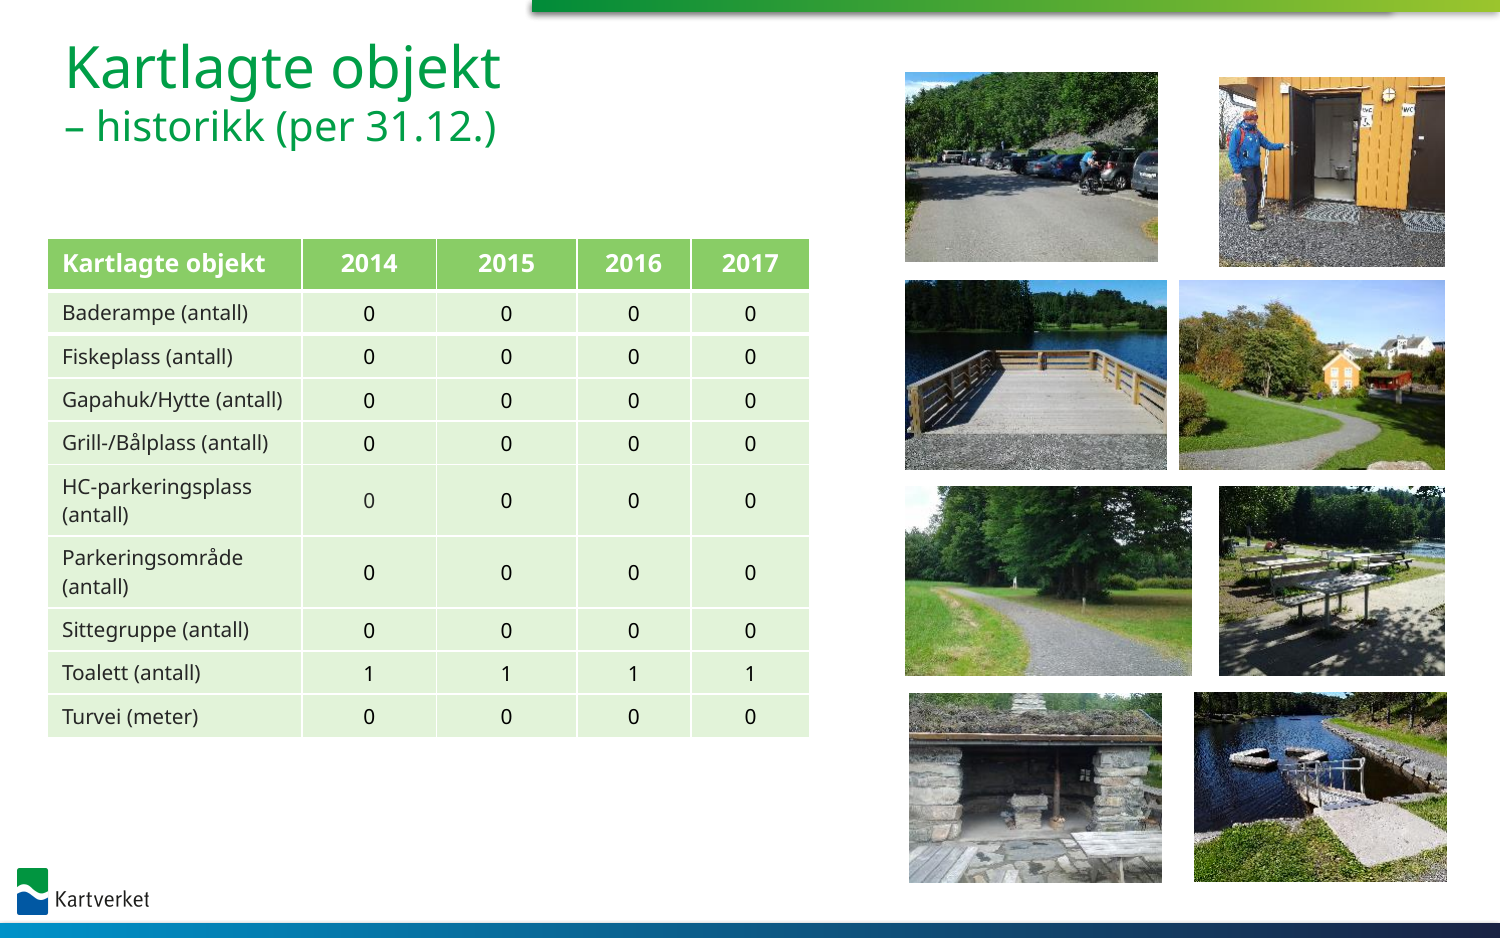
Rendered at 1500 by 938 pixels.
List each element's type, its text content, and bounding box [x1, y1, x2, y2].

table_cell 0 [437, 336, 576, 377]
text_box Kartlagte objekt – historikk (per 31.12.) [49, 14, 1431, 158]
table_cell 0 [578, 293, 690, 332]
table_header 2016 [578, 239, 690, 289]
picture [905, 486, 1193, 676]
table_cell 0 [437, 465, 576, 535]
picture [905, 72, 1158, 262]
table_cell 0 [578, 336, 690, 377]
table_cell 0 [303, 336, 436, 377]
table_cell 0 [692, 609, 809, 650]
table_cell Fiskeplass (antall) [48, 336, 301, 377]
table_cell 0 [303, 609, 436, 650]
table_cell 0 [692, 537, 809, 607]
table_cell 0 [437, 293, 576, 332]
picture [1179, 280, 1445, 470]
table_cell 0 [437, 609, 576, 650]
table_cell HC-parkeringsplass (antall) [48, 465, 301, 535]
table_cell 1 [437, 652, 576, 693]
table_header 2017 [692, 239, 809, 289]
table_cell 0 [692, 379, 809, 420]
table_cell 0 [578, 422, 690, 464]
table_cell 0 [303, 695, 436, 737]
table_cell 0 [437, 695, 576, 737]
picture [1219, 77, 1445, 267]
table_cell 1 [303, 652, 436, 693]
table_cell 0 [692, 293, 809, 332]
table_cell Grill-/Bålplass (antall) [48, 422, 301, 464]
table_cell Gapahuk/Hytte (antall) [48, 379, 301, 420]
table_cell 0 [692, 422, 809, 464]
table_header 2015 [437, 239, 576, 289]
table_cell 0 [303, 422, 436, 464]
table_cell 0 [303, 465, 436, 535]
table_cell Baderampe (antall) [48, 293, 301, 332]
table_cell Sittegruppe (antall) [48, 609, 301, 650]
table_cell Parkeringsområde (antall) [48, 537, 301, 607]
table_header 2014 [303, 239, 436, 289]
table_cell 0 [437, 537, 576, 607]
table_cell Turvei (meter) [48, 695, 301, 737]
picture [905, 280, 1167, 470]
picture [909, 693, 1163, 884]
table_cell 1 [692, 652, 809, 693]
picture [1219, 486, 1445, 676]
table_cell 0 [303, 537, 436, 607]
table_cell 0 [692, 336, 809, 377]
picture [1194, 692, 1448, 882]
table_cell 0 [578, 465, 690, 535]
table_cell 0 [303, 379, 436, 420]
table_cell 0 [692, 695, 809, 737]
table_cell 0 [303, 293, 436, 332]
table_cell 0 [437, 422, 576, 464]
table_cell 0 [578, 695, 690, 737]
table_cell 0 [692, 465, 809, 535]
table_header Kartlagte objekt [48, 239, 301, 289]
table_cell Toalett (antall) [48, 652, 301, 693]
table_cell 1 [578, 652, 690, 693]
table_cell 0 [578, 537, 690, 607]
table_cell 0 [437, 379, 576, 420]
table_cell 0 [578, 609, 690, 650]
table_cell 0 [578, 379, 690, 420]
